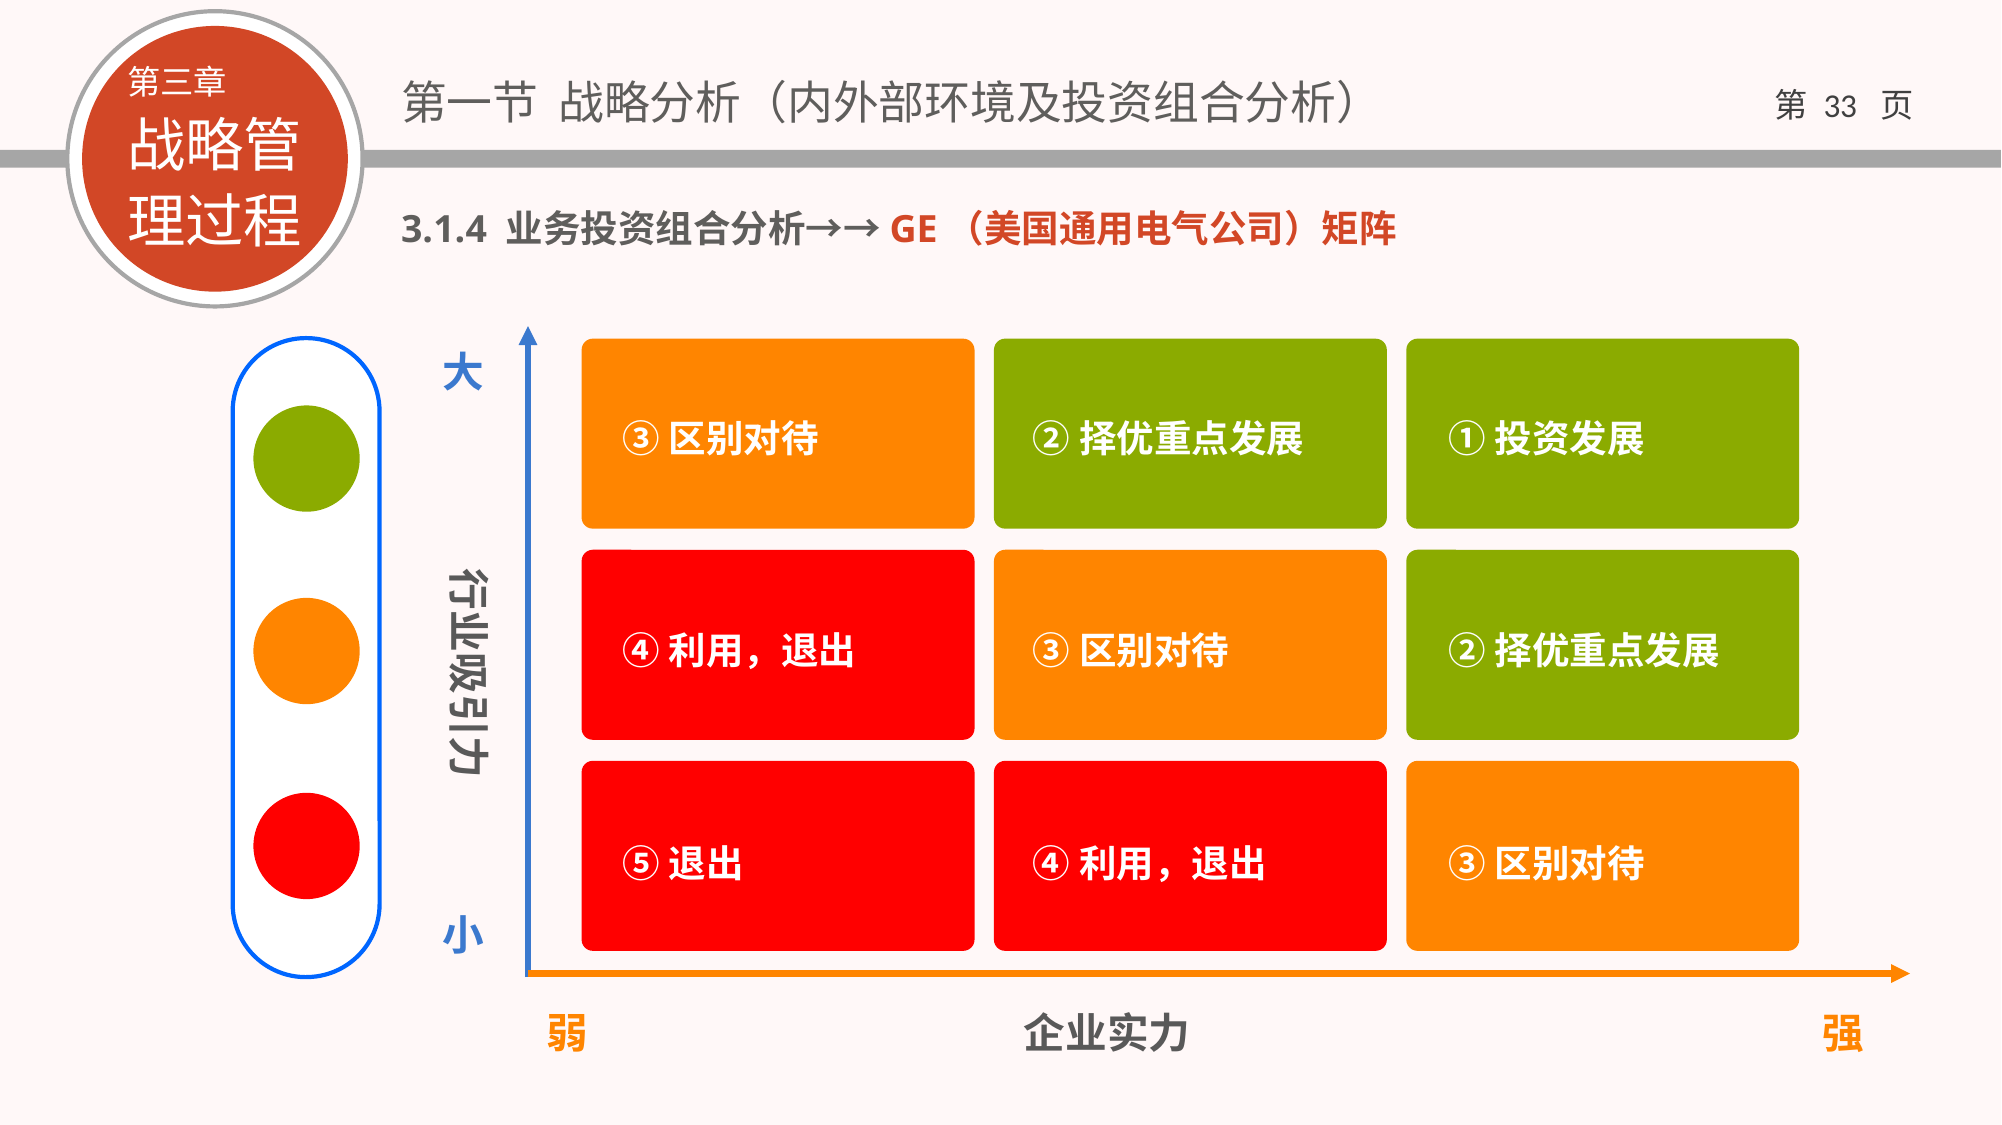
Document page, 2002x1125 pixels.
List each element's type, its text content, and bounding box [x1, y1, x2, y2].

text_box 企业实力 [1008, 999, 1206, 1065]
text_box 大 [427, 338, 500, 403]
text_box [253, 792, 360, 900]
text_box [993, 760, 1388, 952]
text_box 小 [427, 901, 499, 966]
text_box [230, 335, 382, 980]
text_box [1406, 549, 1800, 740]
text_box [1406, 760, 1800, 952]
text_box 弱 [531, 999, 597, 1065]
text_box [253, 597, 360, 705]
text_box 3.1.4 业务投资组合分析→→GE（美国通用电气公司）矩阵 [386, 184, 1437, 258]
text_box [581, 760, 975, 952]
text_box [253, 405, 360, 512]
text_box 强 [1808, 999, 1880, 1065]
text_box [993, 549, 1388, 740]
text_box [581, 549, 975, 740]
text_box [1406, 338, 1800, 529]
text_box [993, 338, 1388, 529]
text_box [581, 338, 975, 529]
text_box 行业吸引力 [421, 554, 503, 780]
